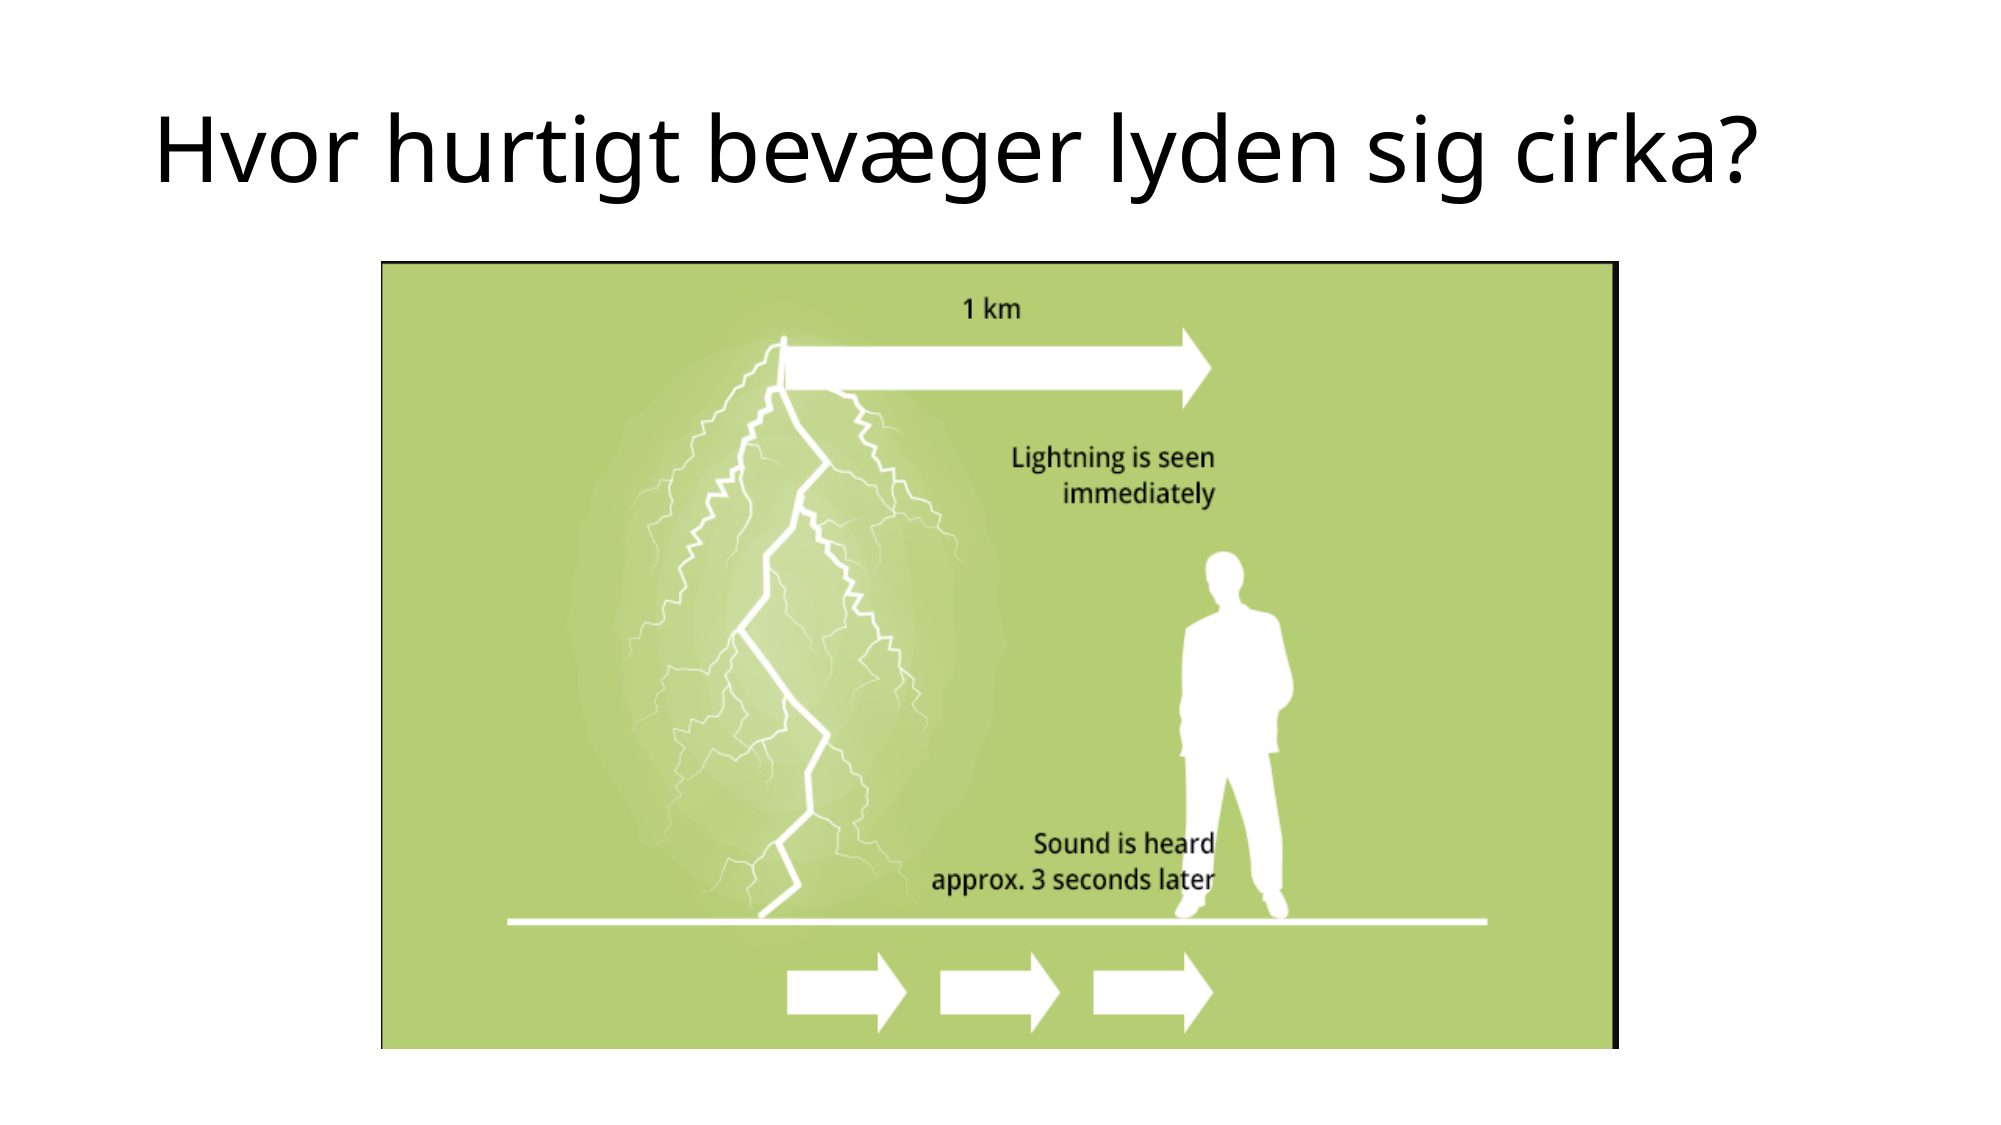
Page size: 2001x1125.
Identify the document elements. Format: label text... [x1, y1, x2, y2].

picture [381, 261, 1619, 1050]
title Hvor hurtigt bevæger lyden sig cirka? [137, 44, 1863, 262]
